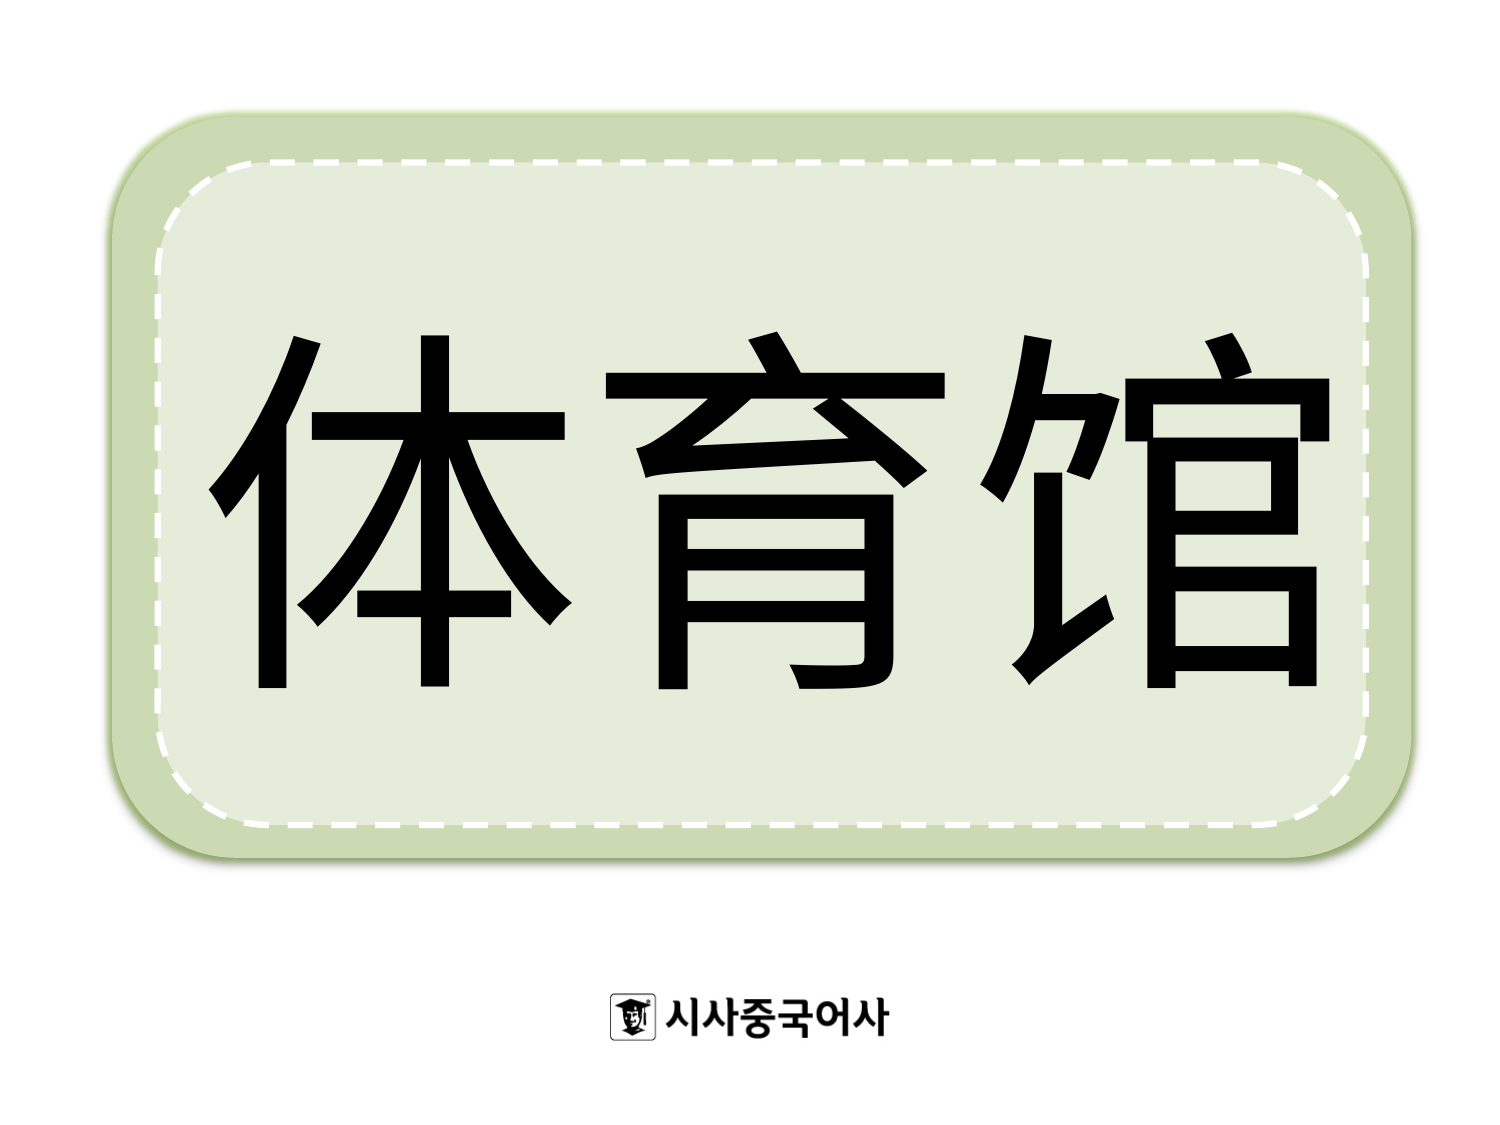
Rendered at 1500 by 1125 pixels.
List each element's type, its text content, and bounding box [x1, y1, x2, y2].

picture [602, 987, 898, 1047]
text_box [162, 160, 1371, 824]
text_box 体育馆 [171, 172, 1380, 836]
